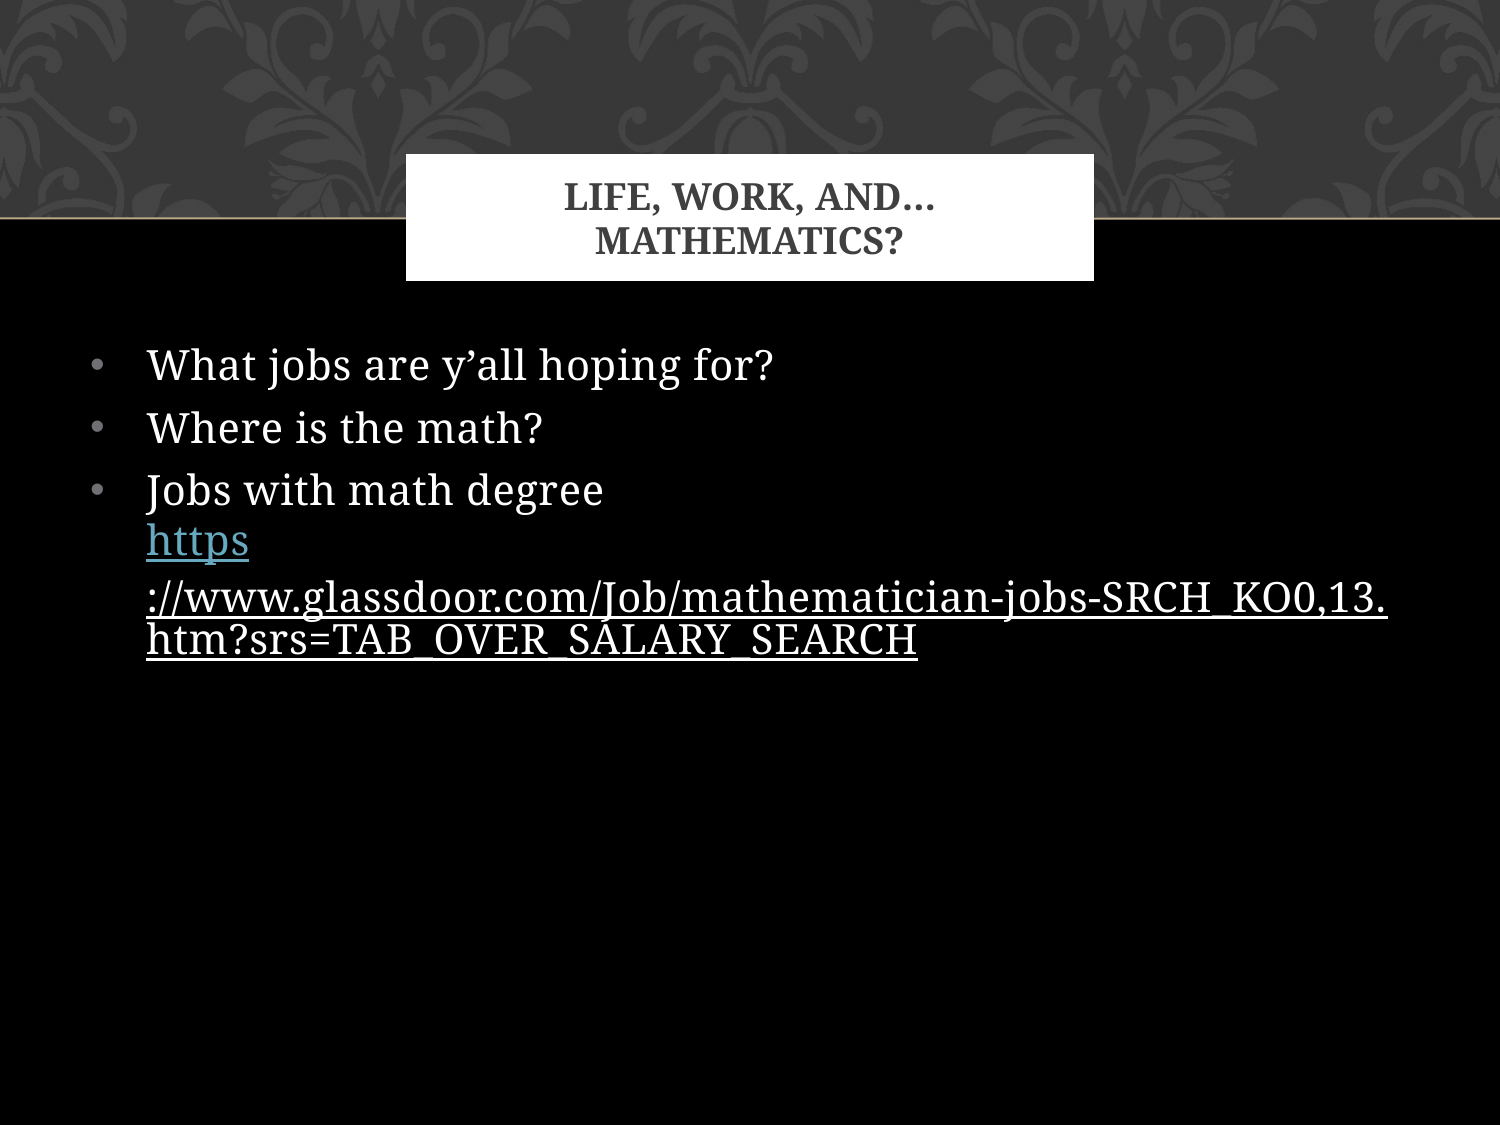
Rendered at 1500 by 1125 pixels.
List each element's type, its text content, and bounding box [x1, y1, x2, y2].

list What jobs are y’all hoping for? Where is the math? Jobs with math degree https://www.glassdoor.com/Job/mathematician-jobs-SRCH_KO0,13.htm?srs=TAB_OVER_SALARY_SEARCH [75, 331, 1425, 1000]
title Life, Work, and… mathEmatics? [406, 154, 1094, 281]
